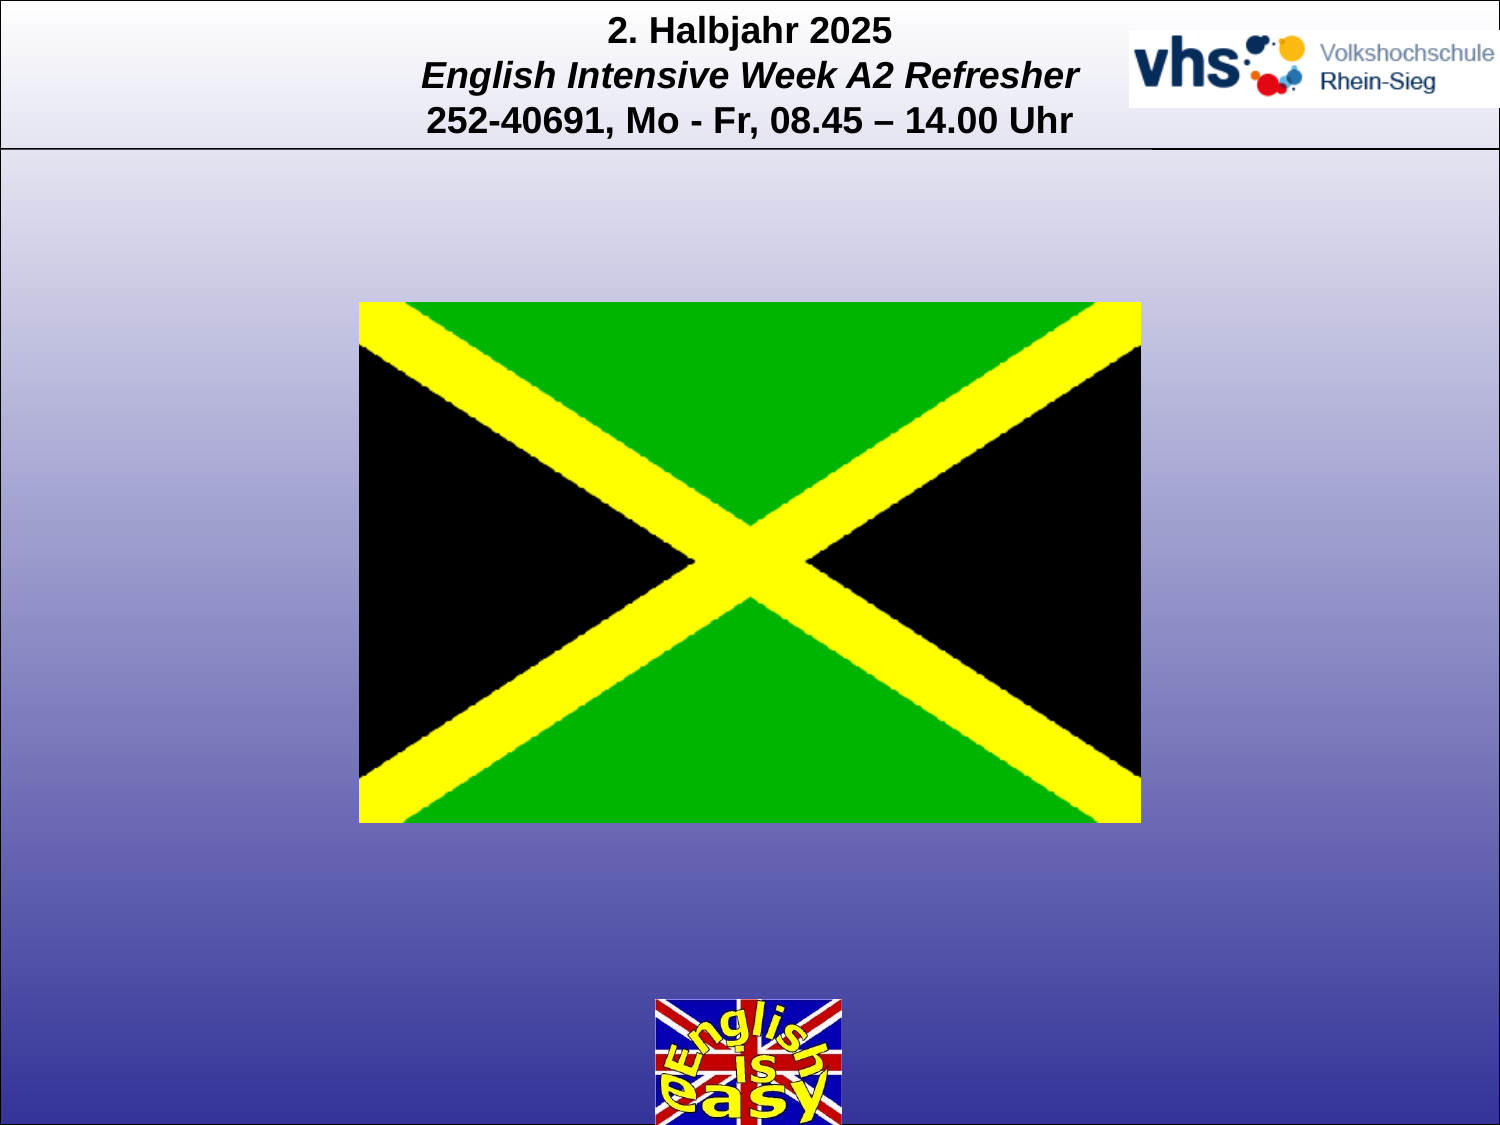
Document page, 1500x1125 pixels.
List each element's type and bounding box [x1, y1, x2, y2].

picture [655, 999, 842, 1125]
picture [359, 302, 1141, 823]
picture [1129, 30, 1500, 108]
